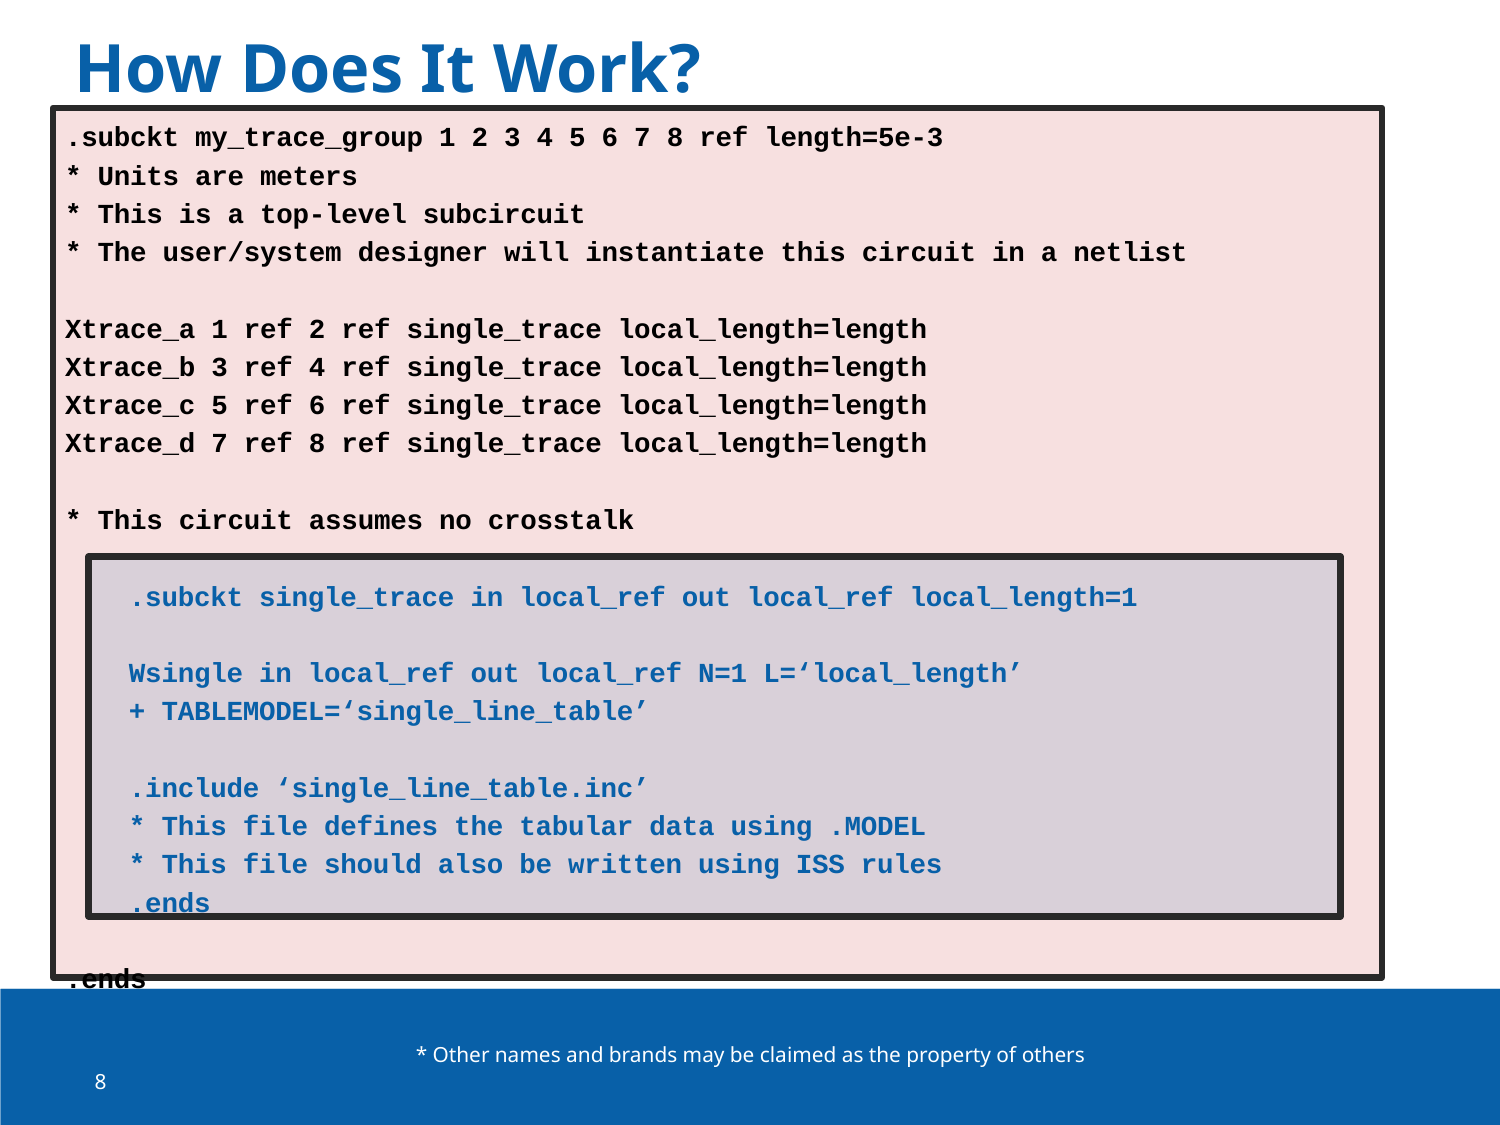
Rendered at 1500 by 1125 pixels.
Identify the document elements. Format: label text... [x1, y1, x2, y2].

title How Does It Work? [74, 25, 1427, 119]
list .subckt my_trace_group 1 2 3 4 5 6 7 8 ref length=5e-3 * Units are meters * This is a top-level subcircuit * The user/system designer will instantiate this circuit in a netlist Xtrace_a 1 ref 2 ref single_trace local_length=length Xtrace_b 3 ref 4 ref single_trace local_length=length Xtrace_c 5 ref 6 ref single_trace local_length=length Xtrace_d 7 ref 8 ref single_trace local_length=length * This circuit assumes no crosstalk .subckt single_trace in local_ref out local_ref local_length=1 Wsingle in local_ref out local_ref N=1 L=‘local_length’ + TABLEMODEL=‘single_line_table’ .include ‘single_line_table.inc’ * This file defines the tabular data using .MODEL * This file should also be written using ISS rules .ends .ends [64, 119, 1448, 1006]
text_box [88, 556, 1341, 917]
text_box [53, 107, 74, 978]
